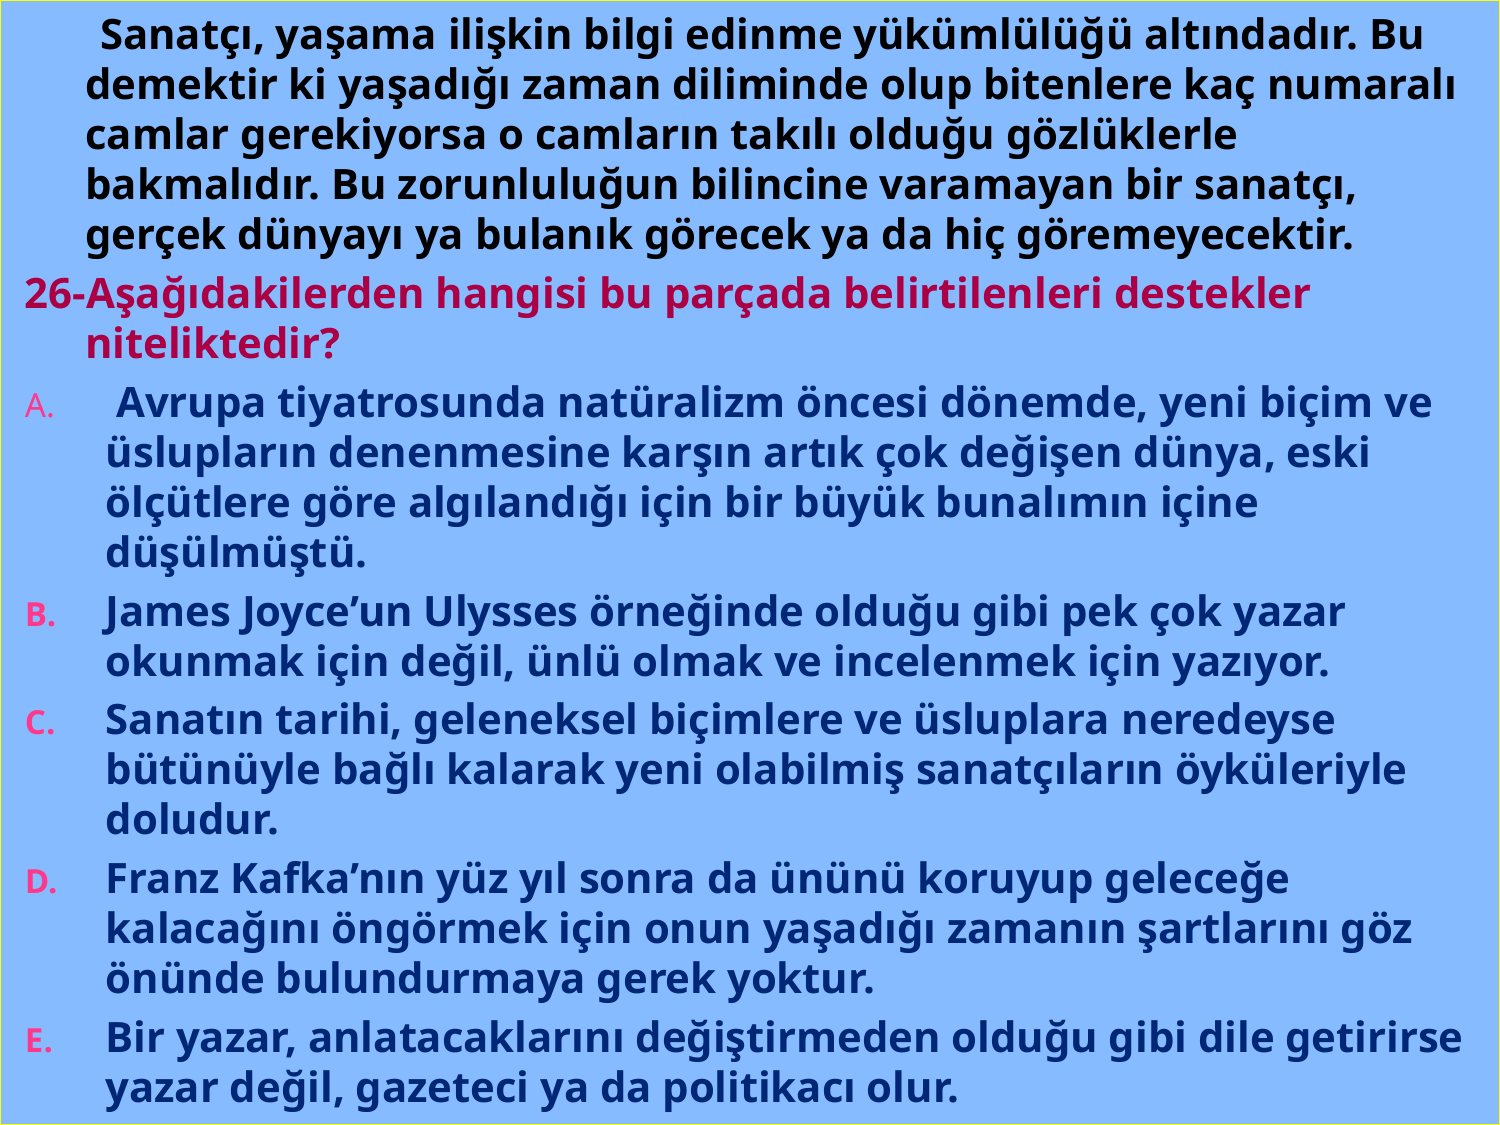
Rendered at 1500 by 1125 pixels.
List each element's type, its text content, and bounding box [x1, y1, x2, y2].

list Sanatçı, yaşama ilişkin bilgi edinme yükümlülüğü altındadır. Bu demektir ki yaşadığı zaman diliminde olup bitenlere kaç numaralı camlar gerekiyorsa o camların takılı olduğu gözlüklerle bakmalıdır. Bu zorunluluğun bilincine varamayan bir sanatçı, gerçek dünyayı ya bulanık görecek ya da hiç göremeyecektir. 26-Aşağıdakilerden hangisi bu parçada belirtilenleri destekler niteliktedir? Avrupa tiyatrosunda natüralizm öncesi dönemde, yeni biçim ve üslupların denenmesine karşın artık çok değişen dünya, eski ölçütlere göre algılandığı için bir büyük bunalımın içine düşülmüştü. James Joyce’un Ulysses örneğinde olduğu gibi pek çok yazar okunmak için değil, ünlü olmak ve incelenmek için yazıyor. Sanatın tarihi, geleneksel biçimlere ve üsluplara neredeyse bütünüyle bağlı kalarak yeni olabilmiş sanatçıların öyküleriyle doludur. Franz Kafka’nın yüz yıl sonra da ününü koruyup geleceğe kalacağını öngörmek için onun yaşadığı zamanın şartlarını göz önünde bulundurmaya gerek yoktur. Bir yazar, anlatacaklarını değiştirmeden olduğu gibi dile getirirse yazar değil, gazeteci ya da politikacı olur. [0, 0, 1500, 1125]
